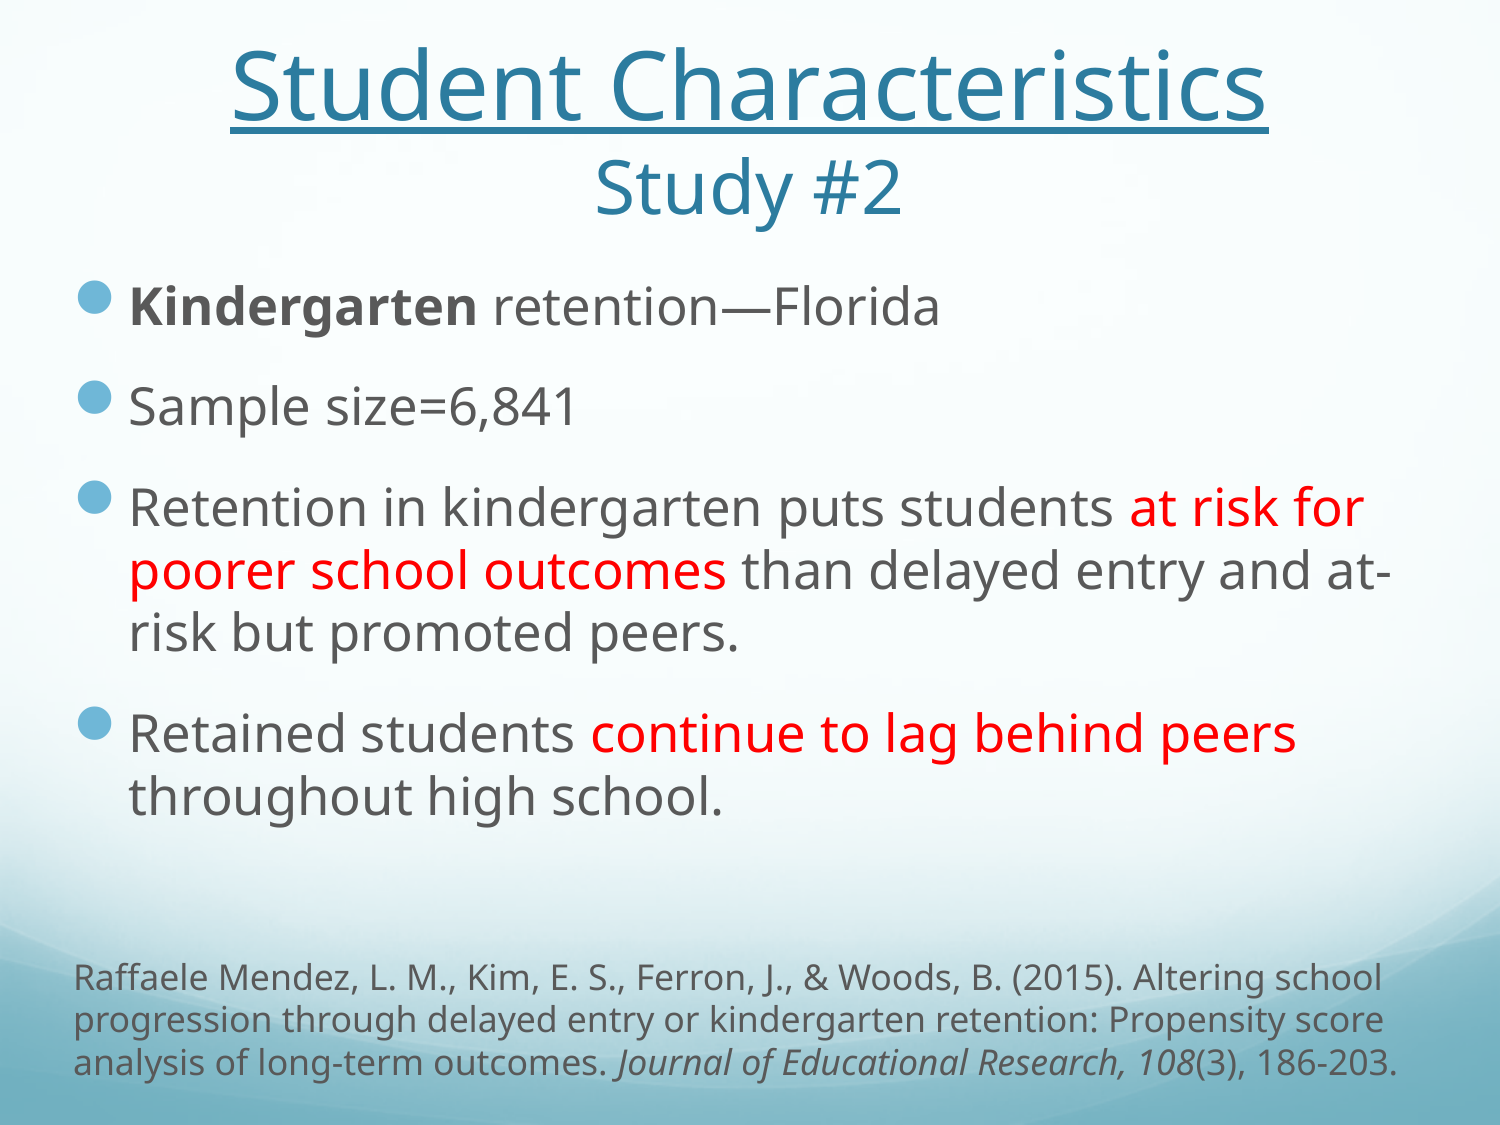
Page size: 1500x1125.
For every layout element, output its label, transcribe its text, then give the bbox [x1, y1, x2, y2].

title Student Characteristics Study #2 [90, 17, 1410, 237]
list Kindergarten retention—Florida Sample size=6,841 Retention in kindergarten puts students at risk for poorer school outcomes than delayed entry and at-risk but promoted peers. Retained students continue to lag behind peers throughout high school. Raffaele Mendez, L. M., Kim, E. S., Ferron, J., & Woods, B. (2015). Altering school progression through delayed entry or kindergarten retention: Propensity score analysis of long-term outcomes. Journal of Educational Research, 108(3), 186-203. [58, 265, 1427, 1103]
